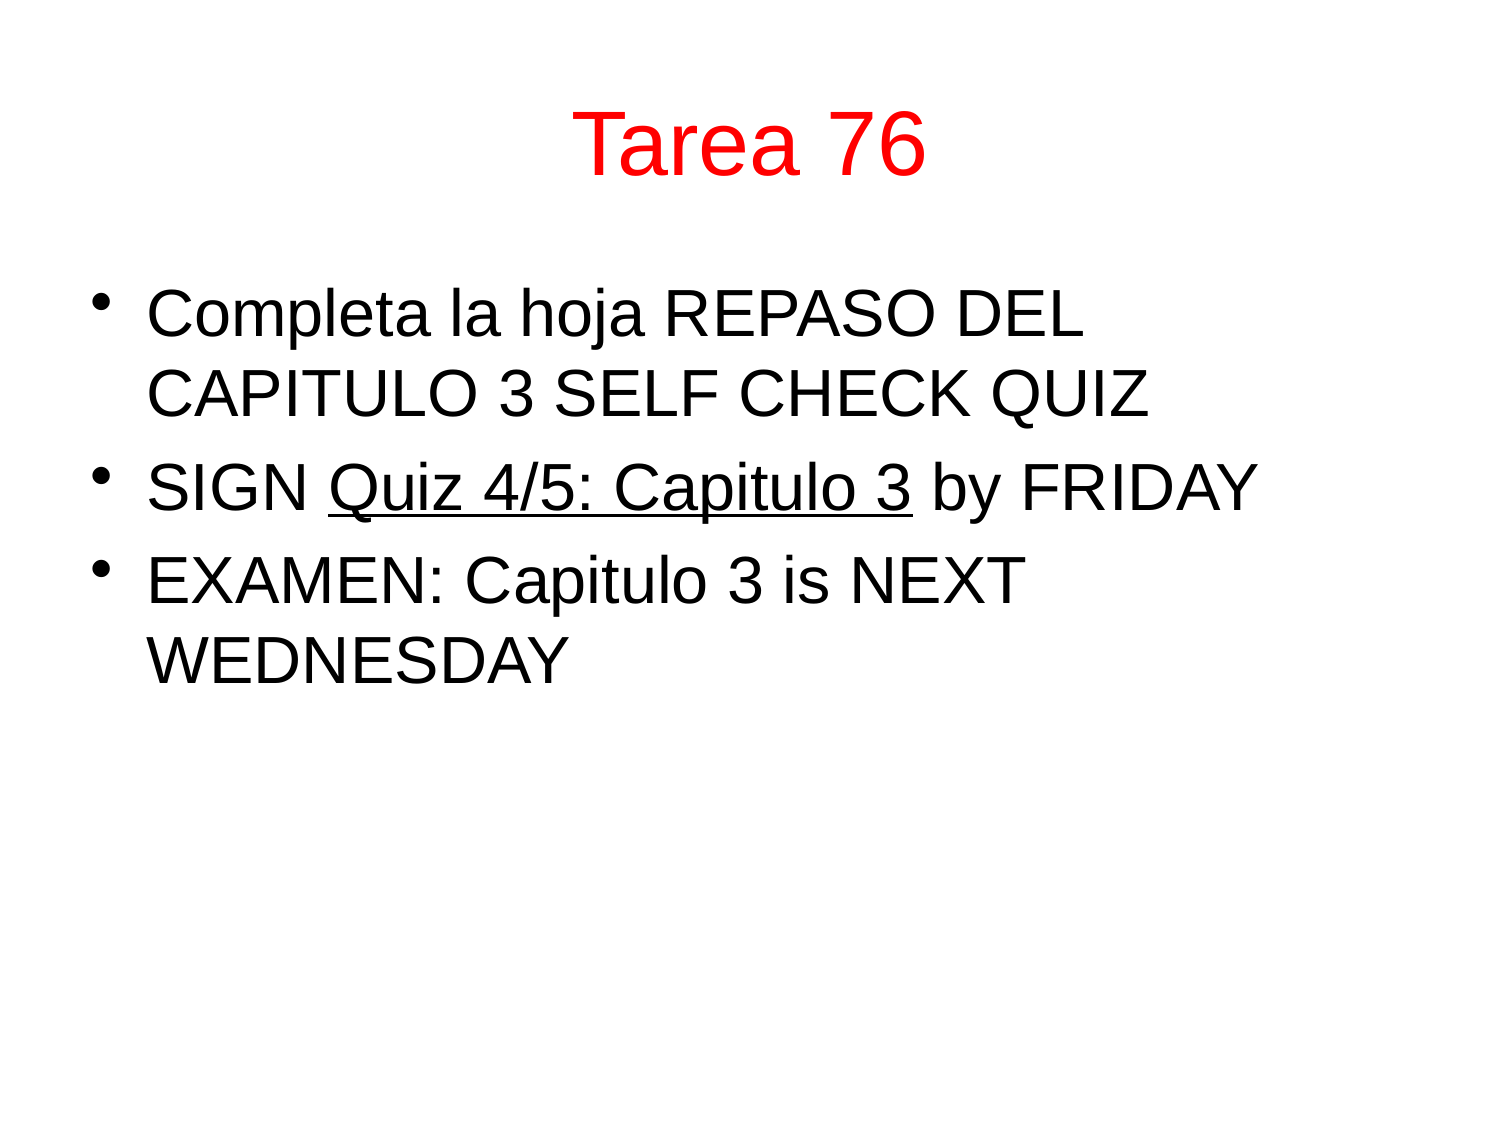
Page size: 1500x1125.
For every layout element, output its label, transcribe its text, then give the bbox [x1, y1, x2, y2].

title Tarea 76 [75, 45, 1425, 233]
list Completa la hoja REPASO DEL CAPITULO 3 SELF CHECK QUIZ SIGN Quiz 4/5: Capitulo 3 by FRIDAY EXAMEN: Capitulo 3 is NEXT WEDNESDAY [75, 262, 1425, 1005]
